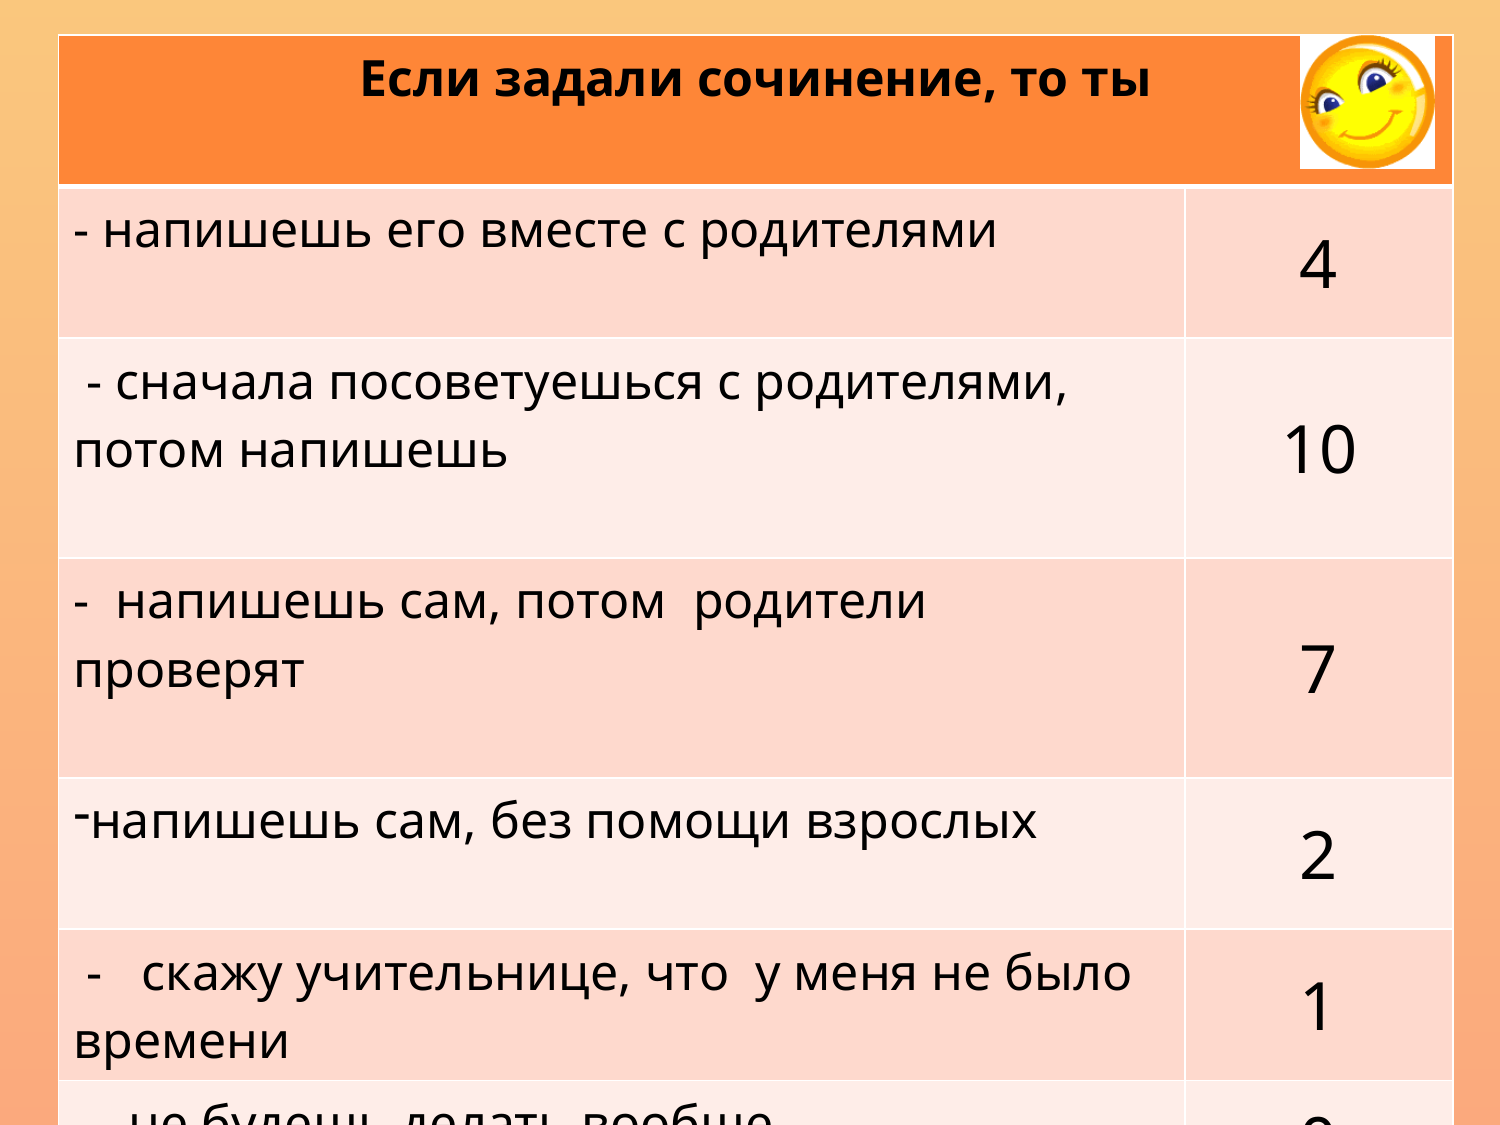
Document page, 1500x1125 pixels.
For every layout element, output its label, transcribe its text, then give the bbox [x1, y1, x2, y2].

table_cell - не будешь делать вообще [59, 1081, 1184, 1125]
table_cell 1 [1186, 930, 1452, 1080]
table_cell 7 [1186, 559, 1452, 777]
table_cell - напишешь сам, потом родители проверят [59, 559, 1184, 777]
table_cell напишешь сам, без помощи взрослых [59, 779, 1184, 928]
table_cell 10 [1186, 339, 1452, 557]
table_cell 0 [1186, 1081, 1452, 1125]
table_cell - сначала посоветуешься с родителями, потом напишешь [59, 339, 1184, 557]
picture [1300, 34, 1436, 170]
table_header Если задали сочинение, то ты [59, 36, 1452, 184]
table_cell 2 [1186, 779, 1452, 928]
table_cell - скажу учительнице, что у меня не было времени [59, 930, 1184, 1080]
table_cell 4 [1186, 189, 1452, 337]
table_cell - напишешь его вместе с родителями [59, 189, 1184, 337]
